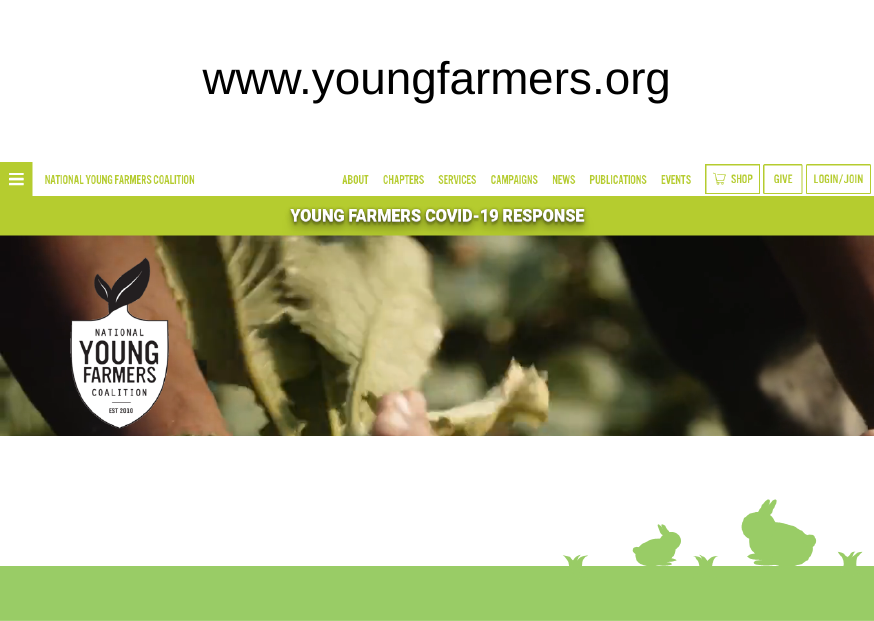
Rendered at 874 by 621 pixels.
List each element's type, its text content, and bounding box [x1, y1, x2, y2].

text_box www.youngfarmers.org [43, 24, 831, 129]
picture [0, 0, 874, 621]
